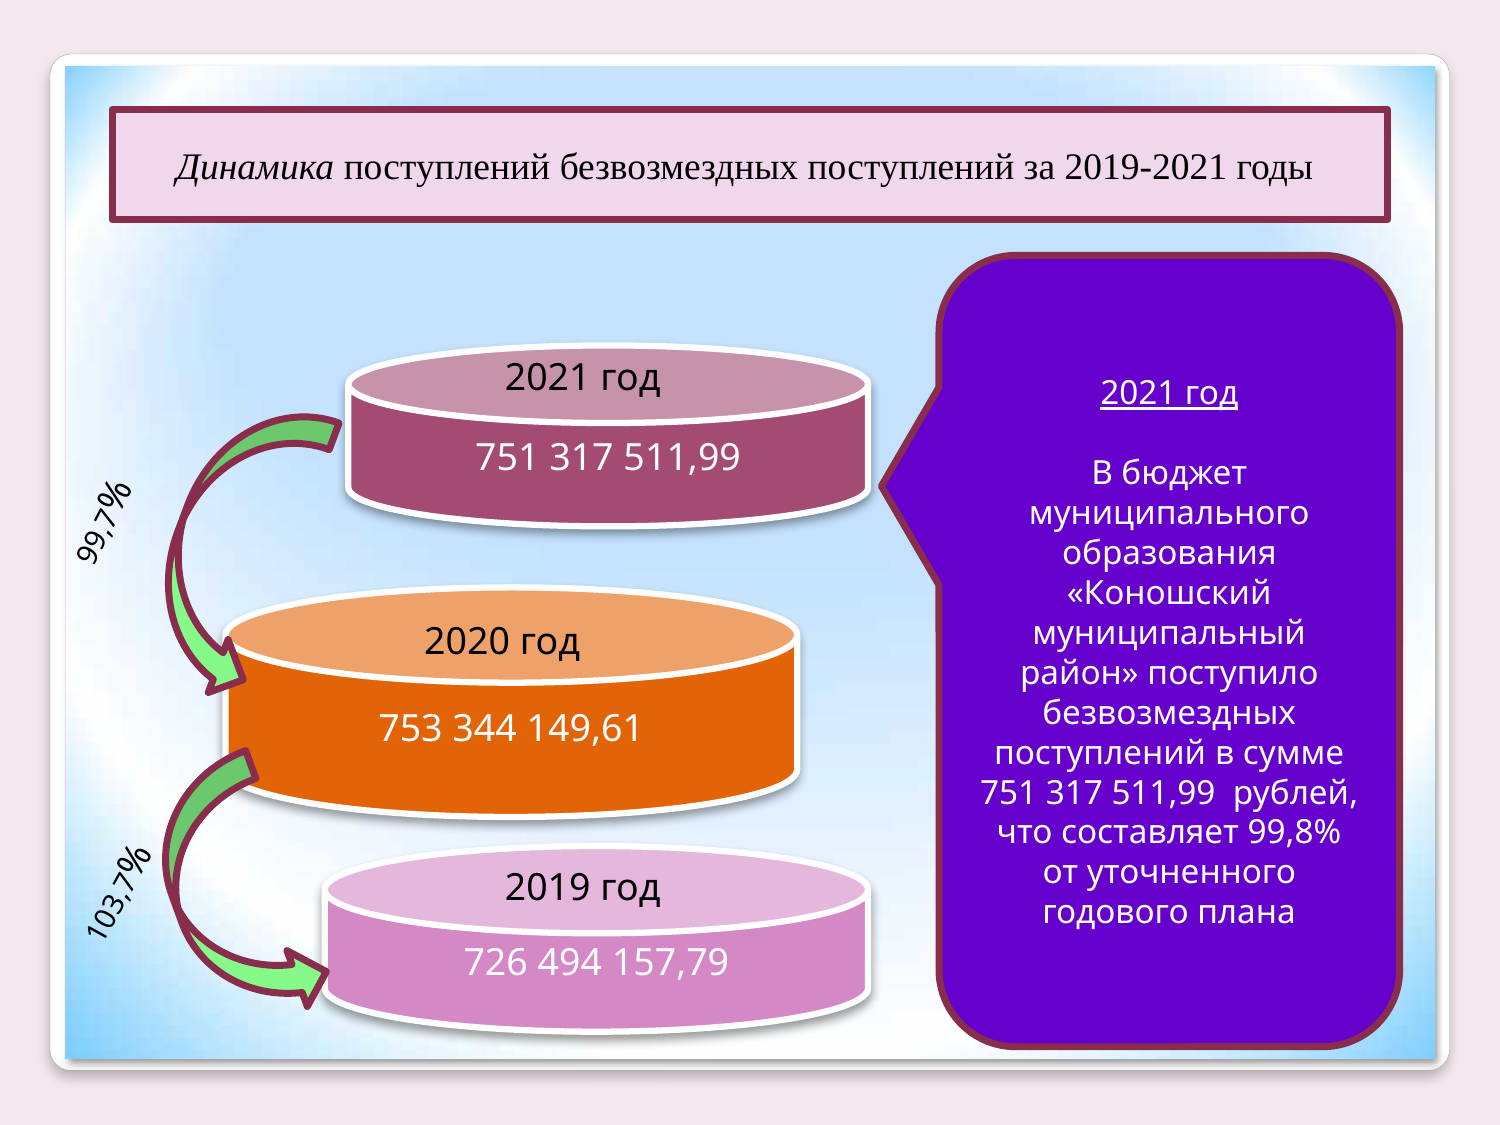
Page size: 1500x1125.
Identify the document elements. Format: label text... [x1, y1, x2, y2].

picture [64, 66, 1436, 1059]
text_box 99,7% [46, 541, 56, 565]
